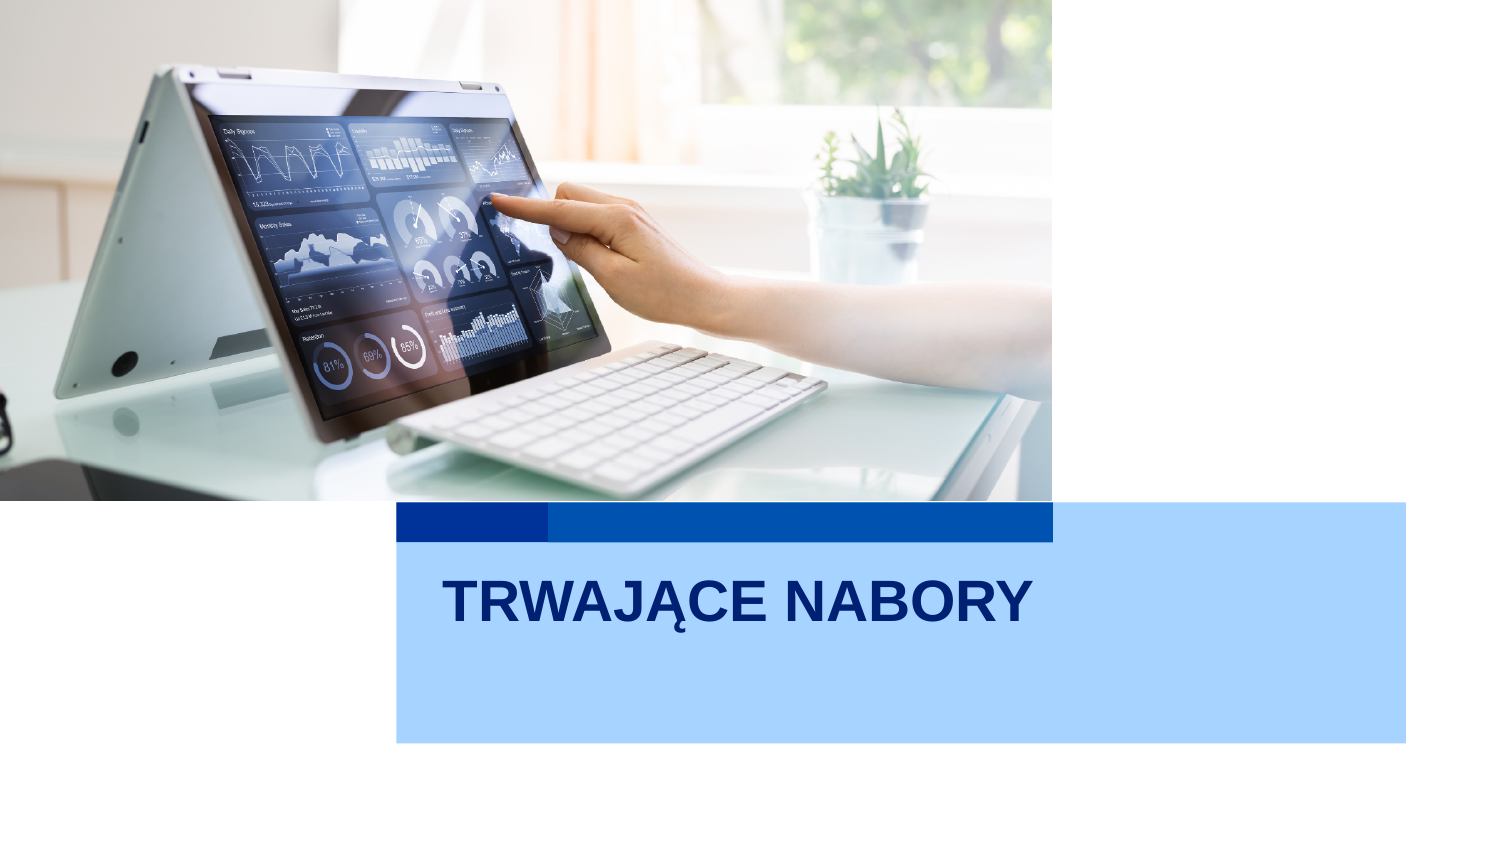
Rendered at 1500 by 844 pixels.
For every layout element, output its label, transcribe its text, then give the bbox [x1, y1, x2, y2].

title trwające nabory [442, 563, 1353, 694]
picture [0, 0, 1052, 501]
